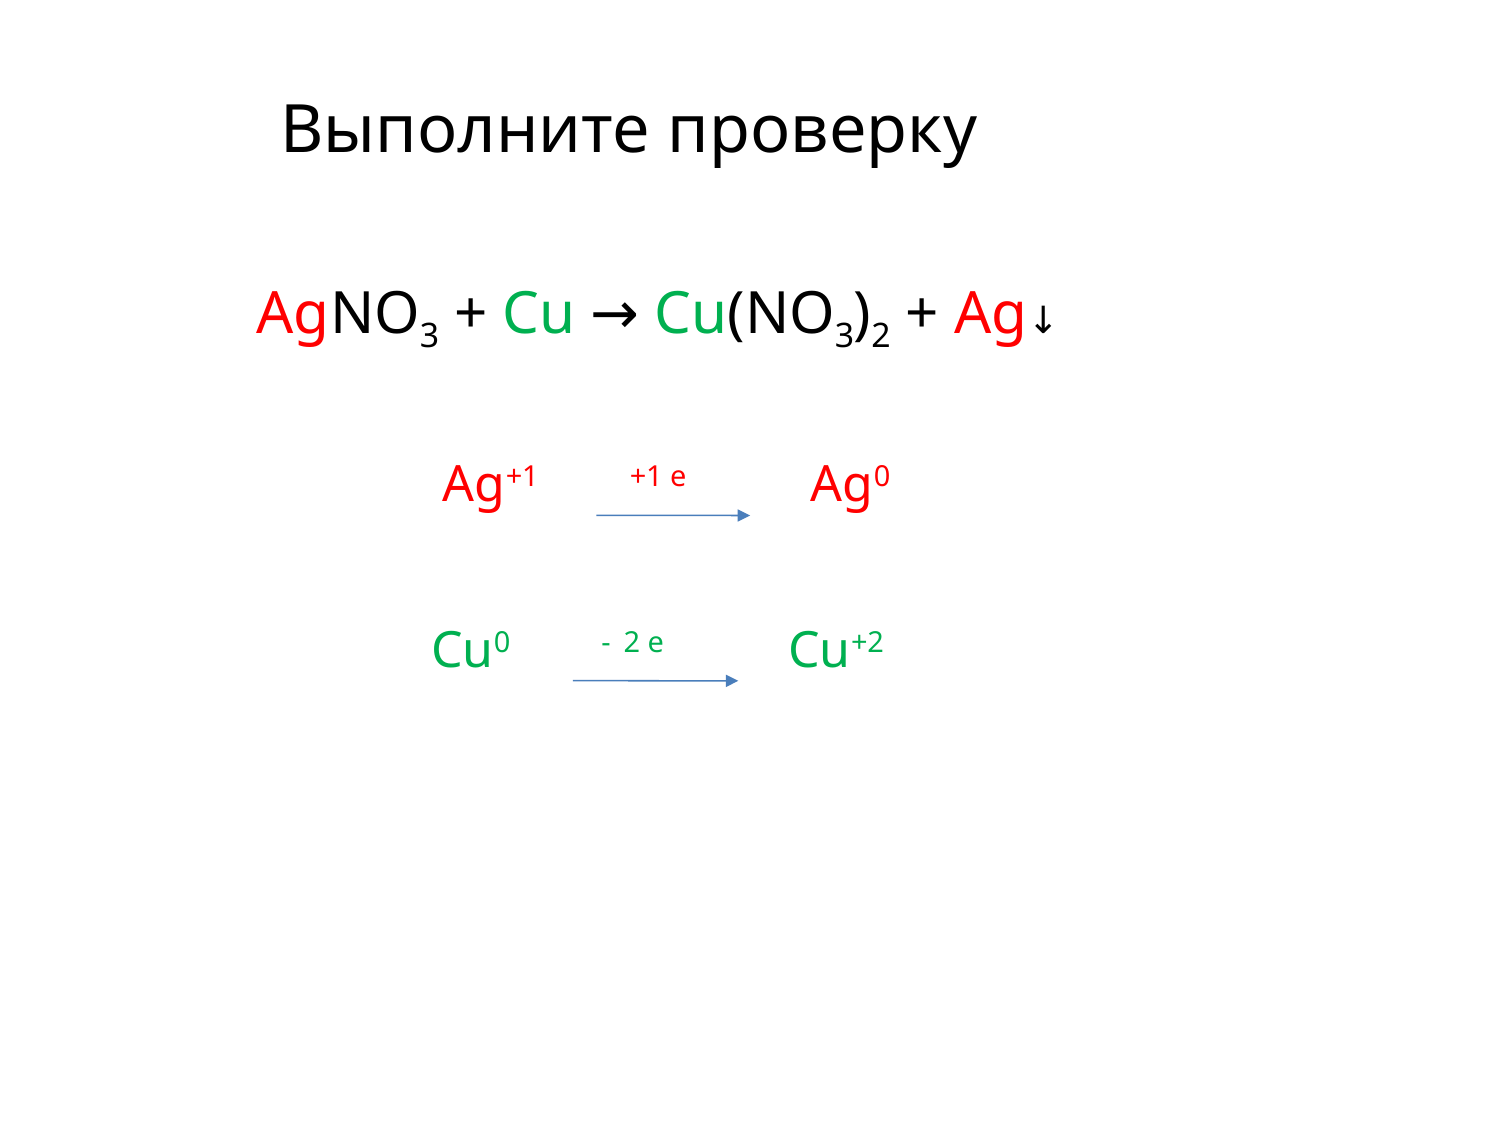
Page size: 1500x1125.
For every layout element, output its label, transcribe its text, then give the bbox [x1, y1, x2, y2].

text_box Выполните проверку [265, 78, 1329, 174]
text_box Cu0 - 2 e Cu+2 [416, 609, 899, 685]
text_box Ag+1 +1 e Ag0 [428, 444, 906, 520]
text_box AgNO3 + Cu → Cu(NO3)2 + Ag↓ [242, 267, 1317, 453]
